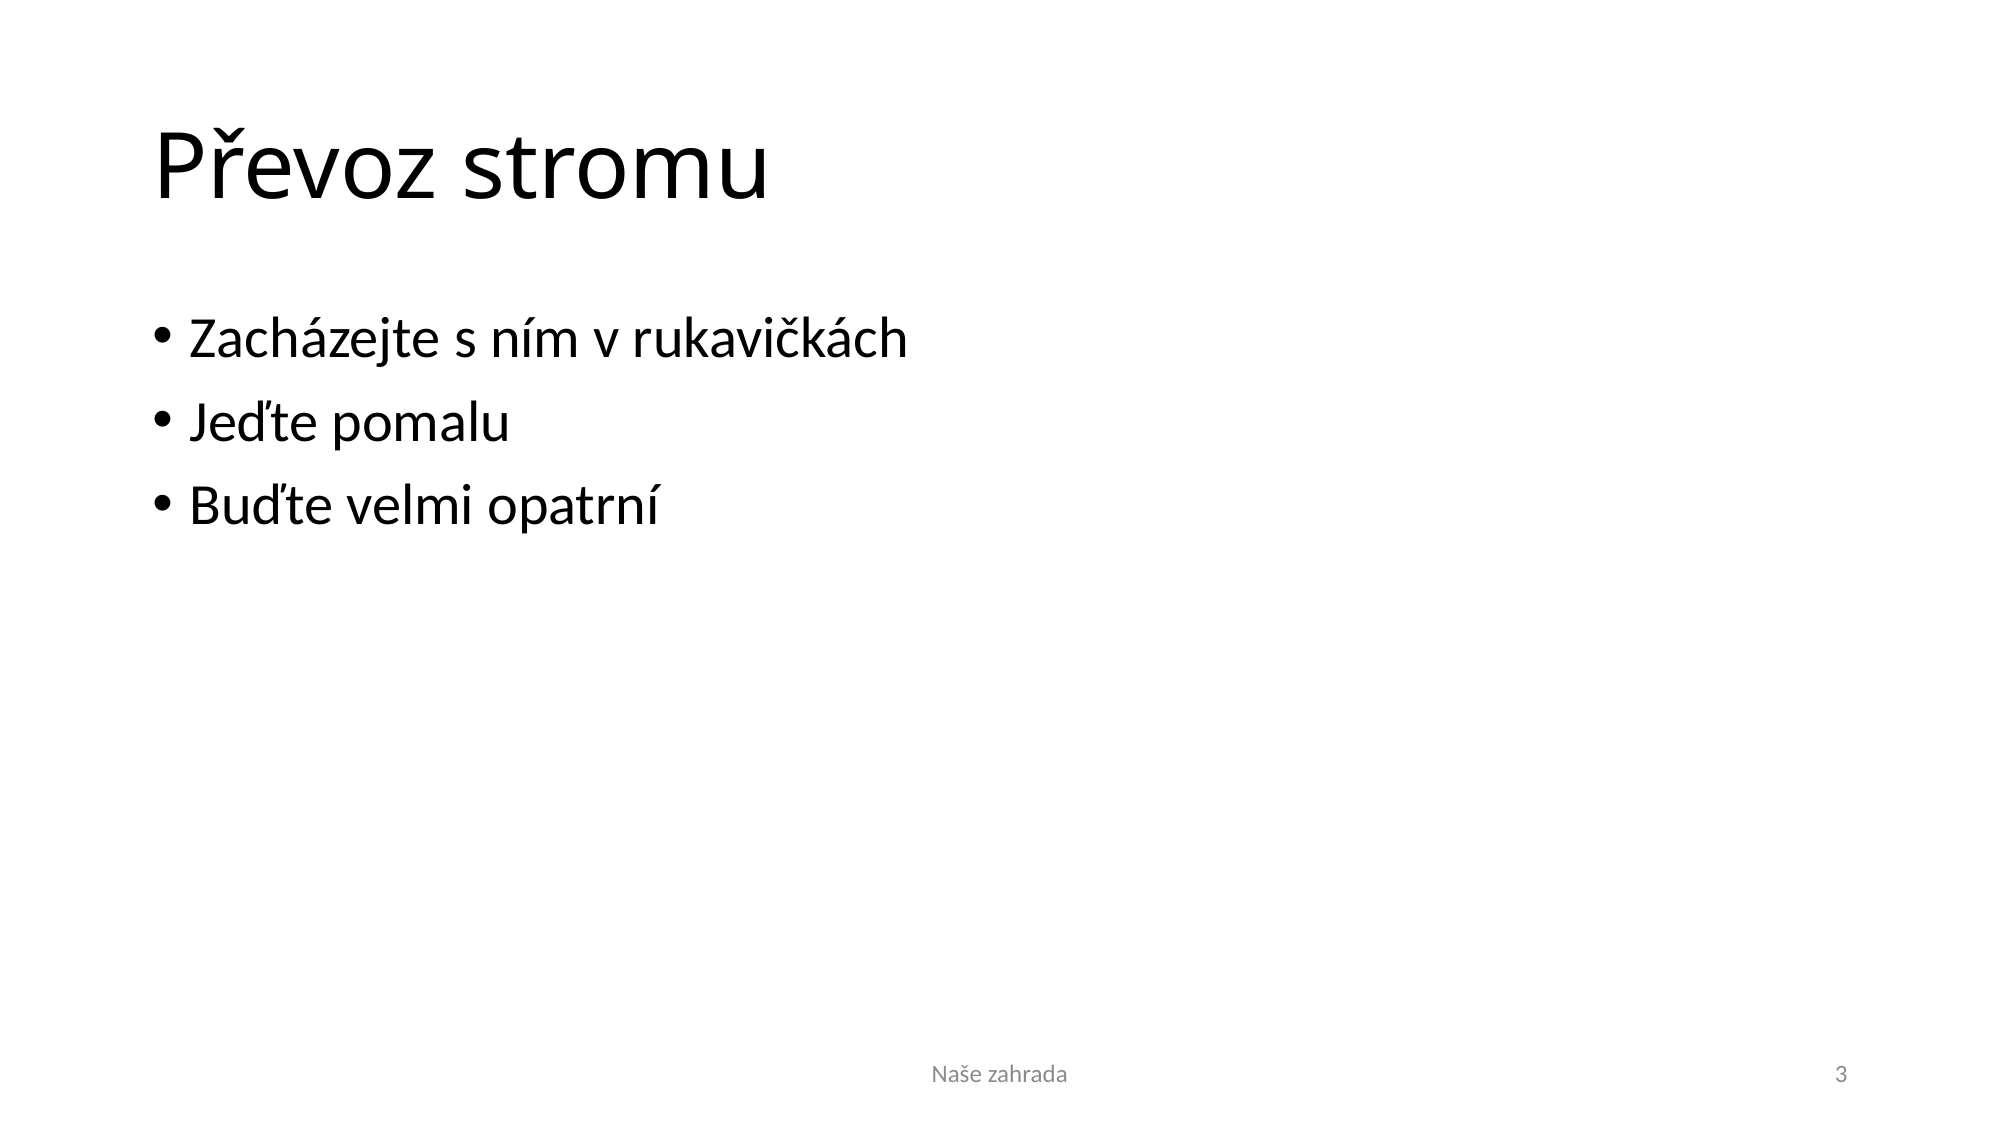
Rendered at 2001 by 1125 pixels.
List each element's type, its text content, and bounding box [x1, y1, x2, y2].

footer Naše zahrada [662, 1042, 1338, 1103]
title Převoz stromu [137, 59, 1863, 278]
list Zacházejte s ním v rukavičkách Jeďte pomalu Buďte velmi opatrní [137, 299, 1863, 1014]
slide_number 3 [1412, 1042, 1863, 1103]
